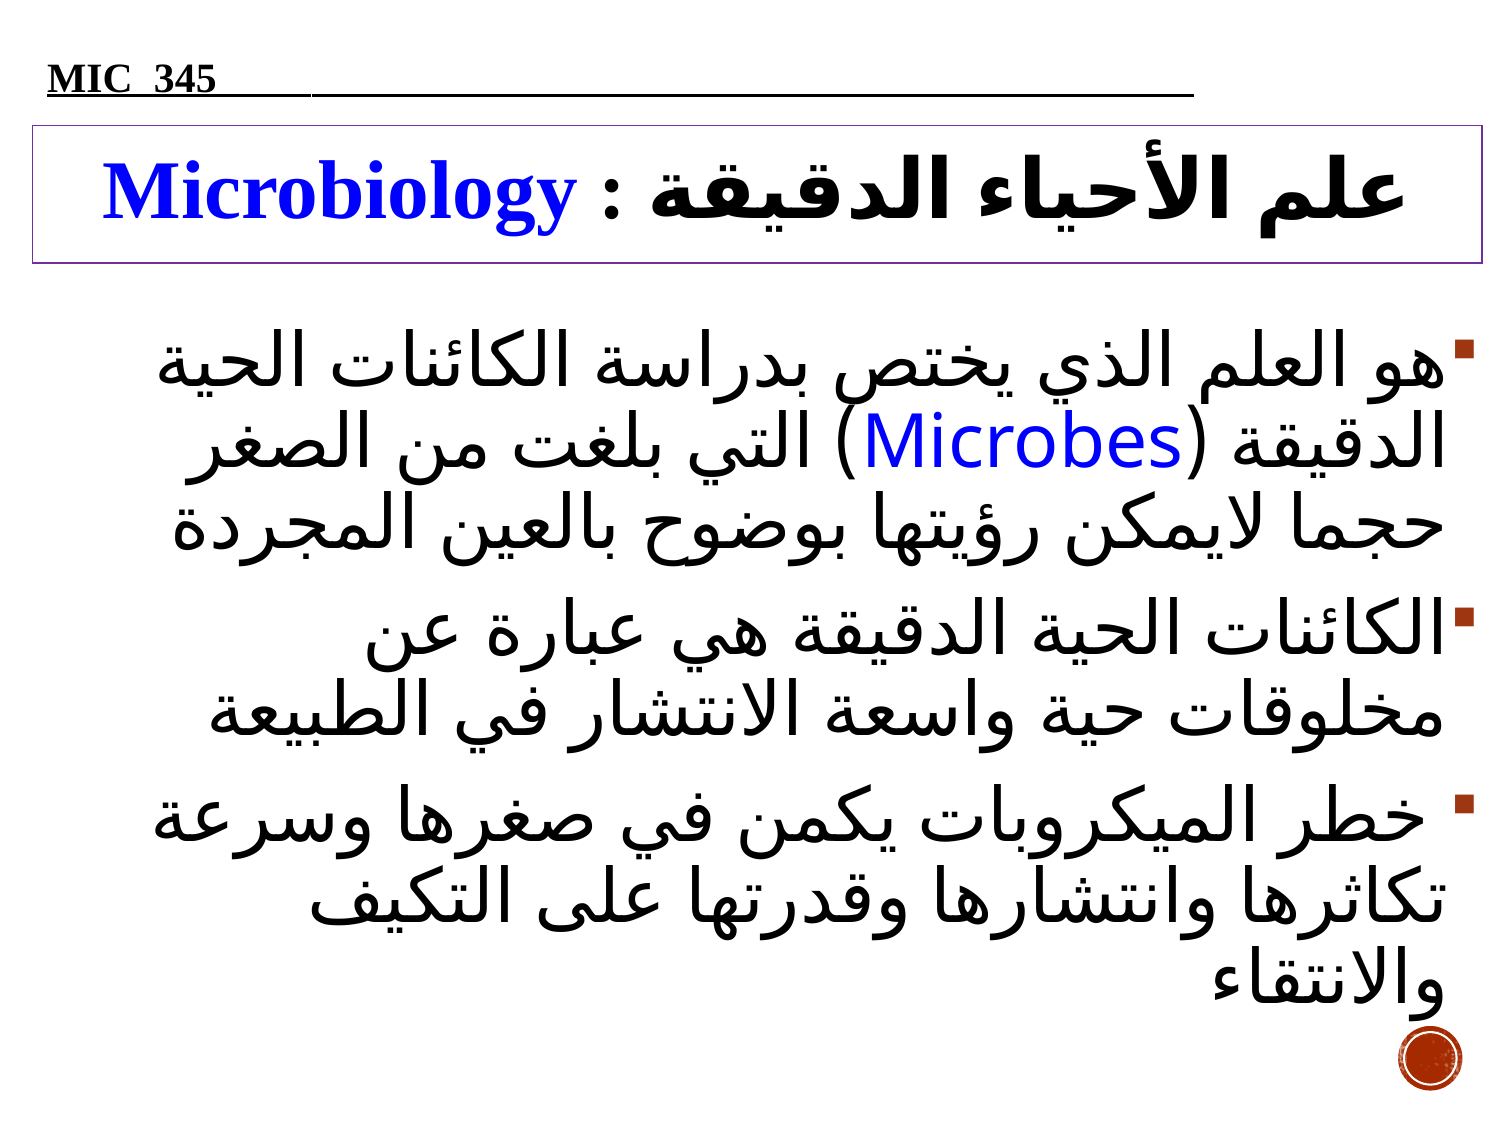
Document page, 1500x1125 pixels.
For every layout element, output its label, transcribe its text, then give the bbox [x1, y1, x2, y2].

text_box MIC 345 [32, 11, 1483, 149]
list هو العلم الذي يختص بدراسة الكائنات الحية الدقيقة (Microbes) التي بلغت من الصغر حجما لايمكن رؤيتها بوضوح بالعين المجردة الكائنات الحية الدقيقة هي عبارة عن مخلوقات حية واسعة الانتشار في الطبيعة خطر الميكروبات يكمن في صغرها وسرعة تكاثرها وانتشارها وقدرتها على التكيف والانتقاء [88, 314, 1495, 1035]
text_box Microbiology : علم الأحياء الدقيقة [32, 149, 1483, 263]
